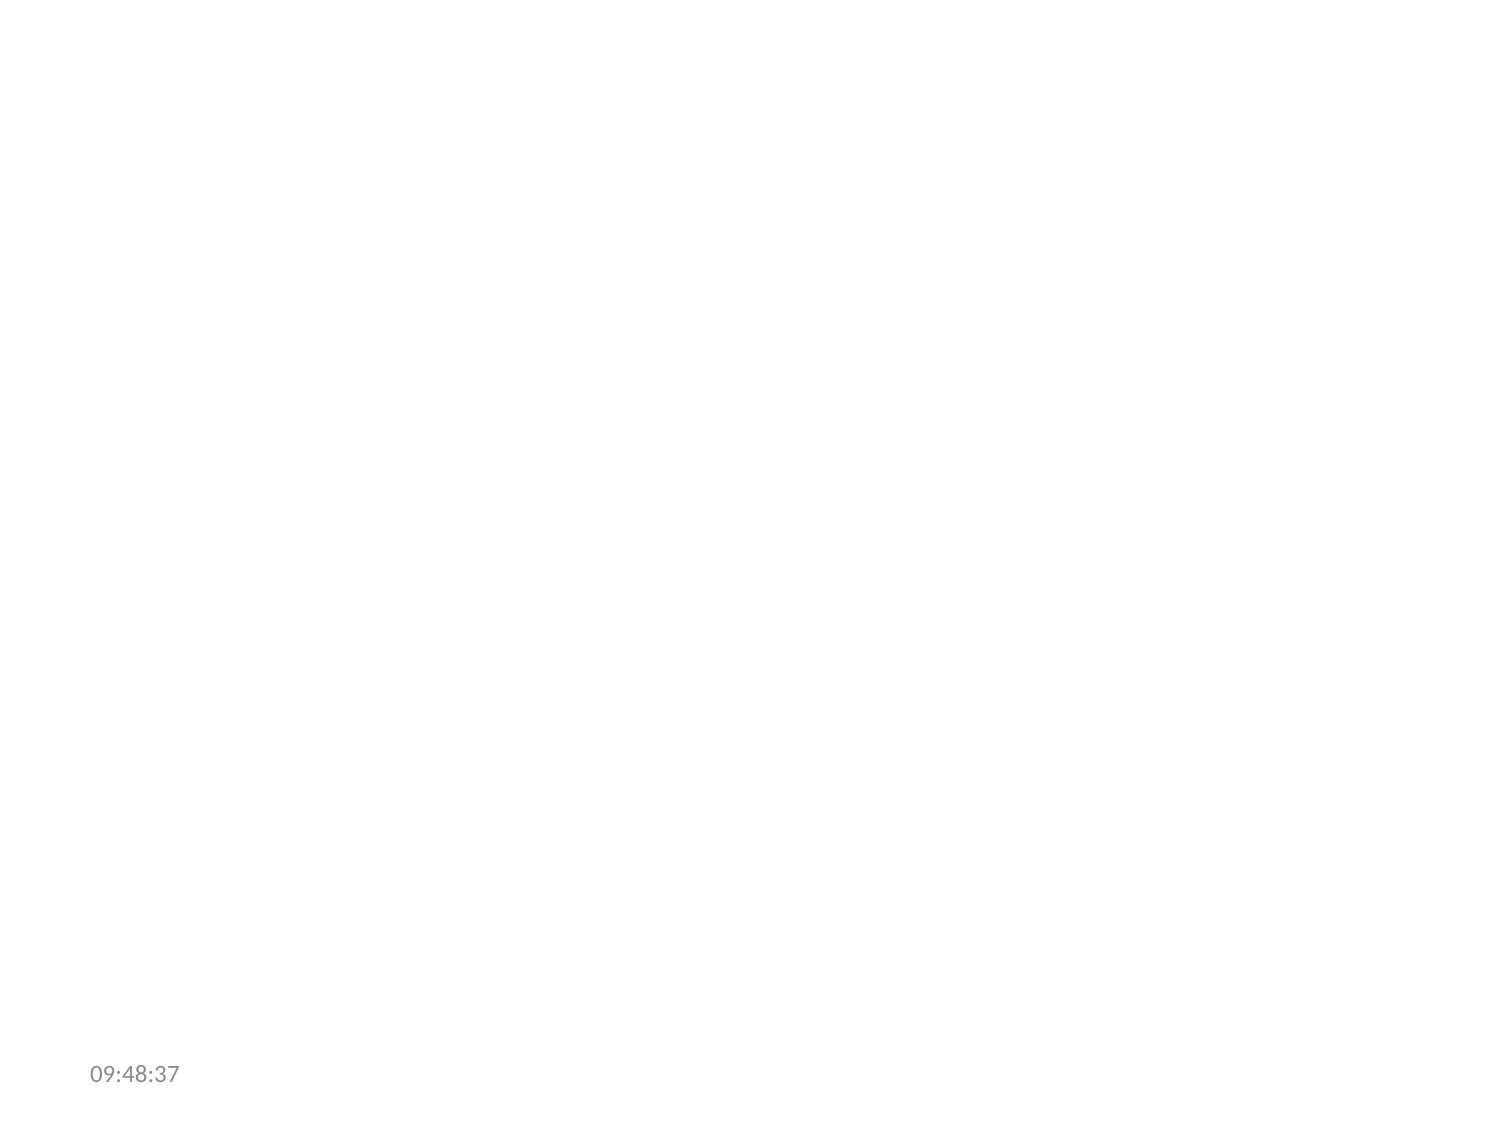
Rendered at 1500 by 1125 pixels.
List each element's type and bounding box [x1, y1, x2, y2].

slide_number [75, 1042, 425, 1103]
